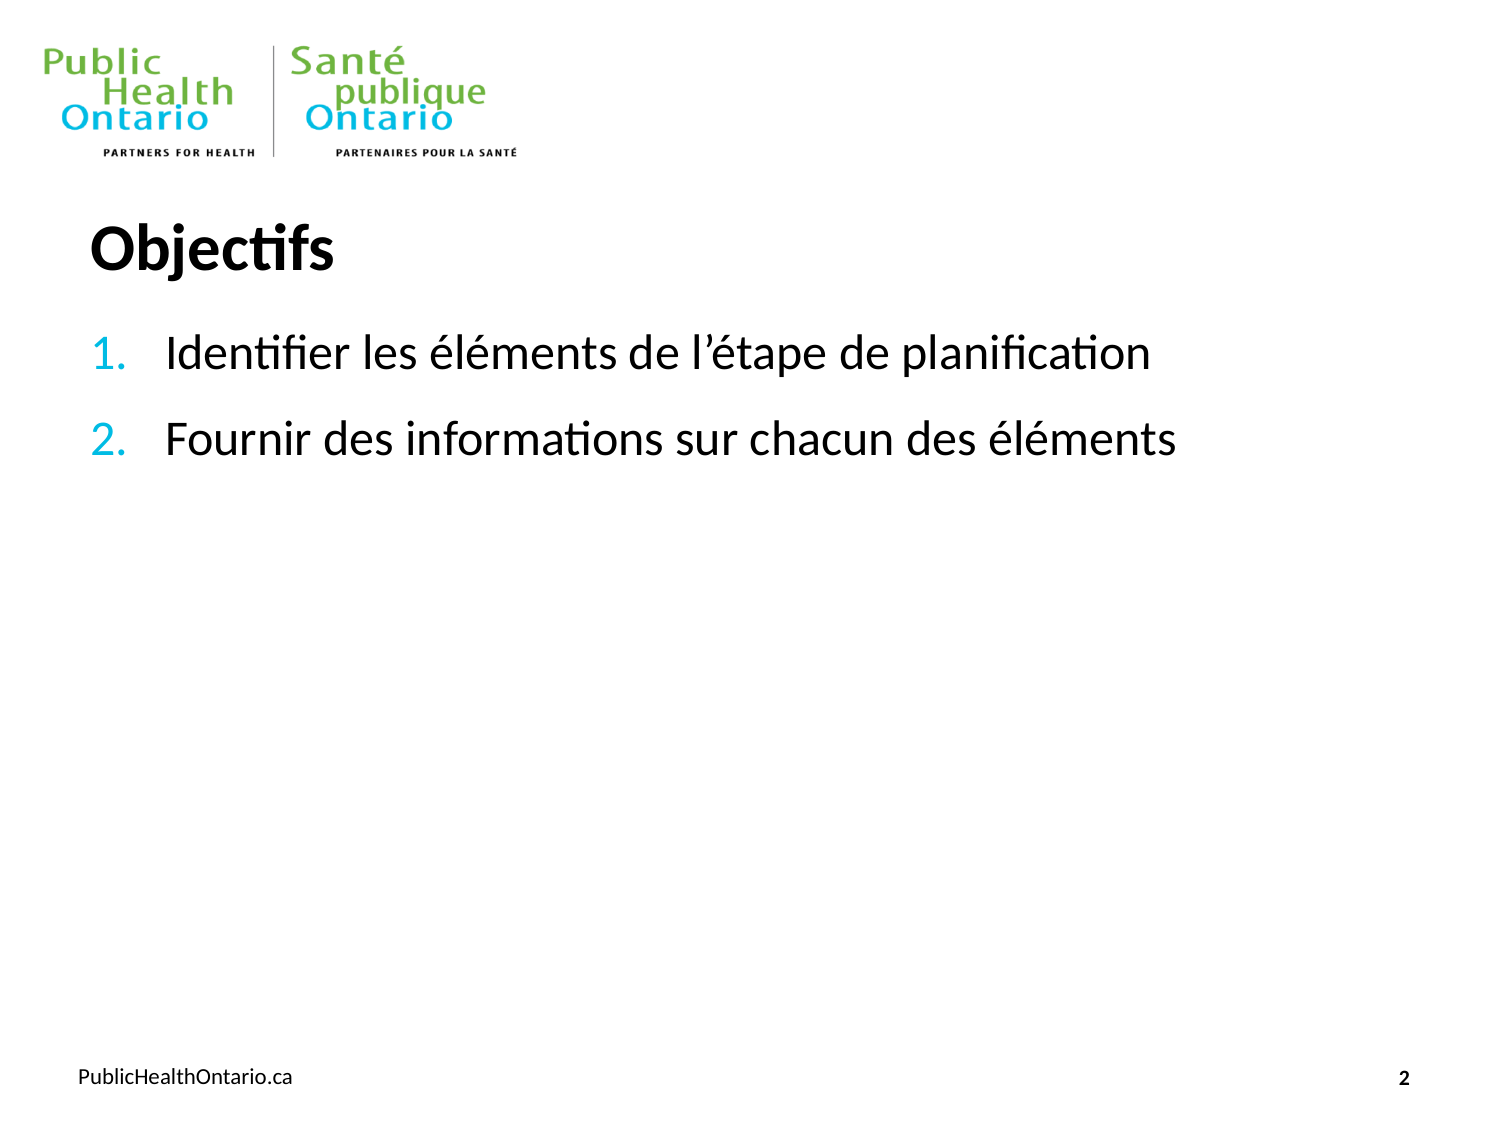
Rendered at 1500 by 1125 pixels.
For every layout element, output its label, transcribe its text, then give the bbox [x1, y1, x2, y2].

title Objectifs [75, 187, 1425, 300]
slide_number 2 [1287, 1057, 1425, 1096]
picture [37, 37, 525, 165]
list Identifier les éléments de l’étape de planification Fournir des informations sur chacun des éléments [75, 312, 1425, 1038]
